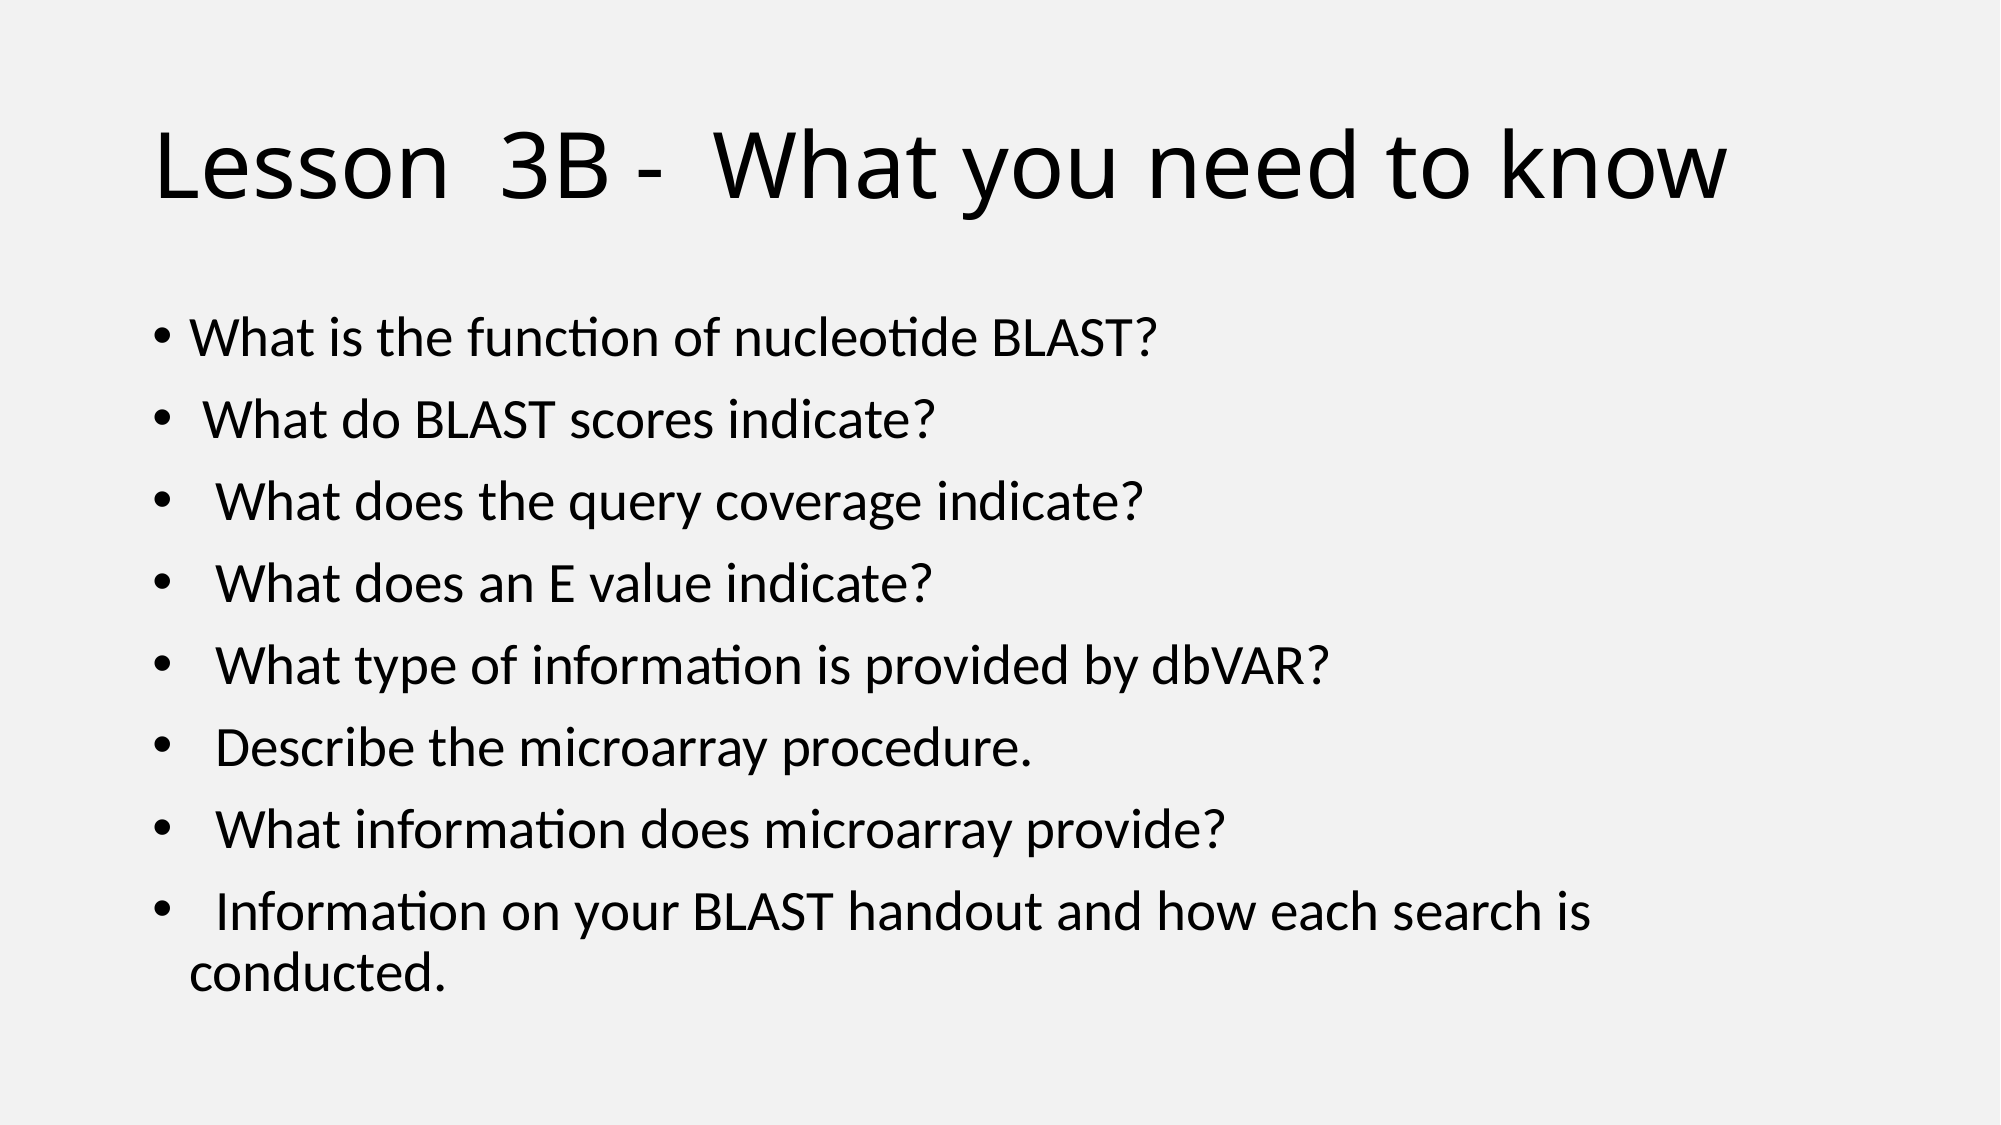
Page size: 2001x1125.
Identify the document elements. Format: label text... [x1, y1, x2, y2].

list What is the function of nucleotide BLAST? What do BLAST scores indicate? What does the query coverage indicate? What does an E value indicate? What type of information is provided by dbVAR? Describe the microarray procedure. What information does microarray provide? Information on your BLAST handout and how each search is conducted. [137, 299, 1863, 1014]
title Lesson 3B - What you need to know [137, 59, 1863, 278]
